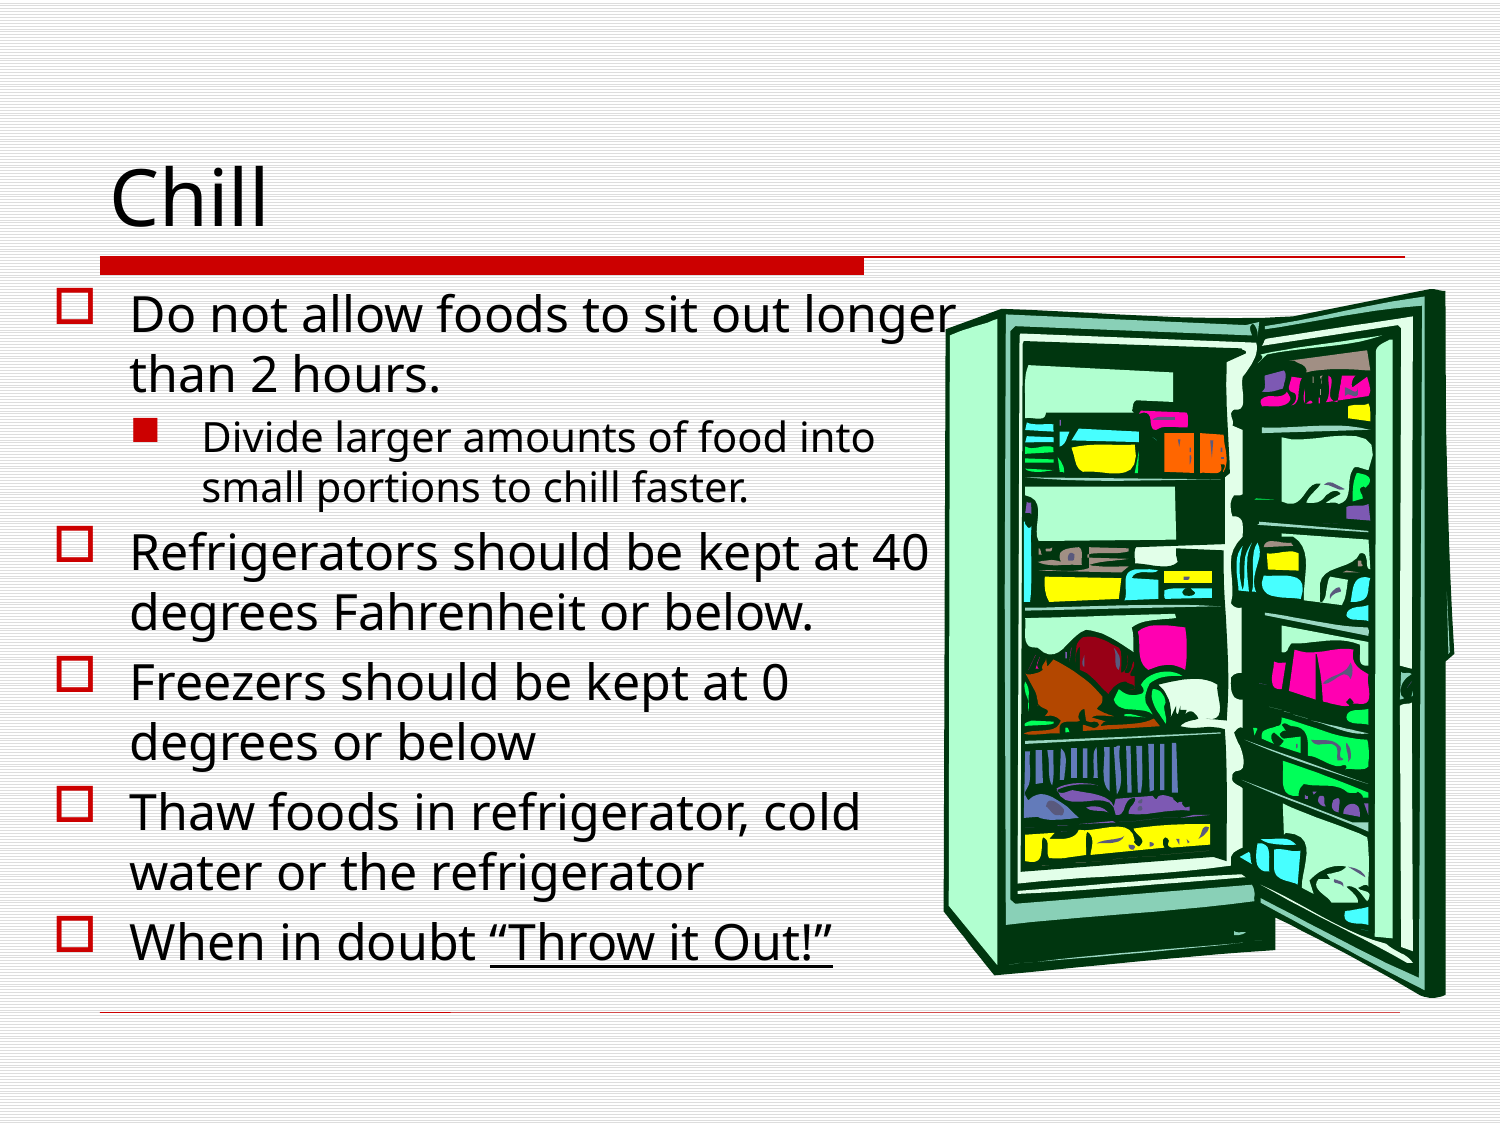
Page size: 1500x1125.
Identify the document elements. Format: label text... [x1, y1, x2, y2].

list Do not allow foods to sit out longer than 2 hours. Divide larger amounts of food into small portions to chill faster. Refrigerators should be kept at 40 degrees Fahrenheit or below. Freezers should be kept at 0 degrees or below Thaw foods in refrigerator, cold water or the refrigerator When in doubt “Throw it Out!” [37, 274, 1001, 1051]
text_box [942, 287, 1456, 1001]
title Chill [93, 49, 1407, 250]
